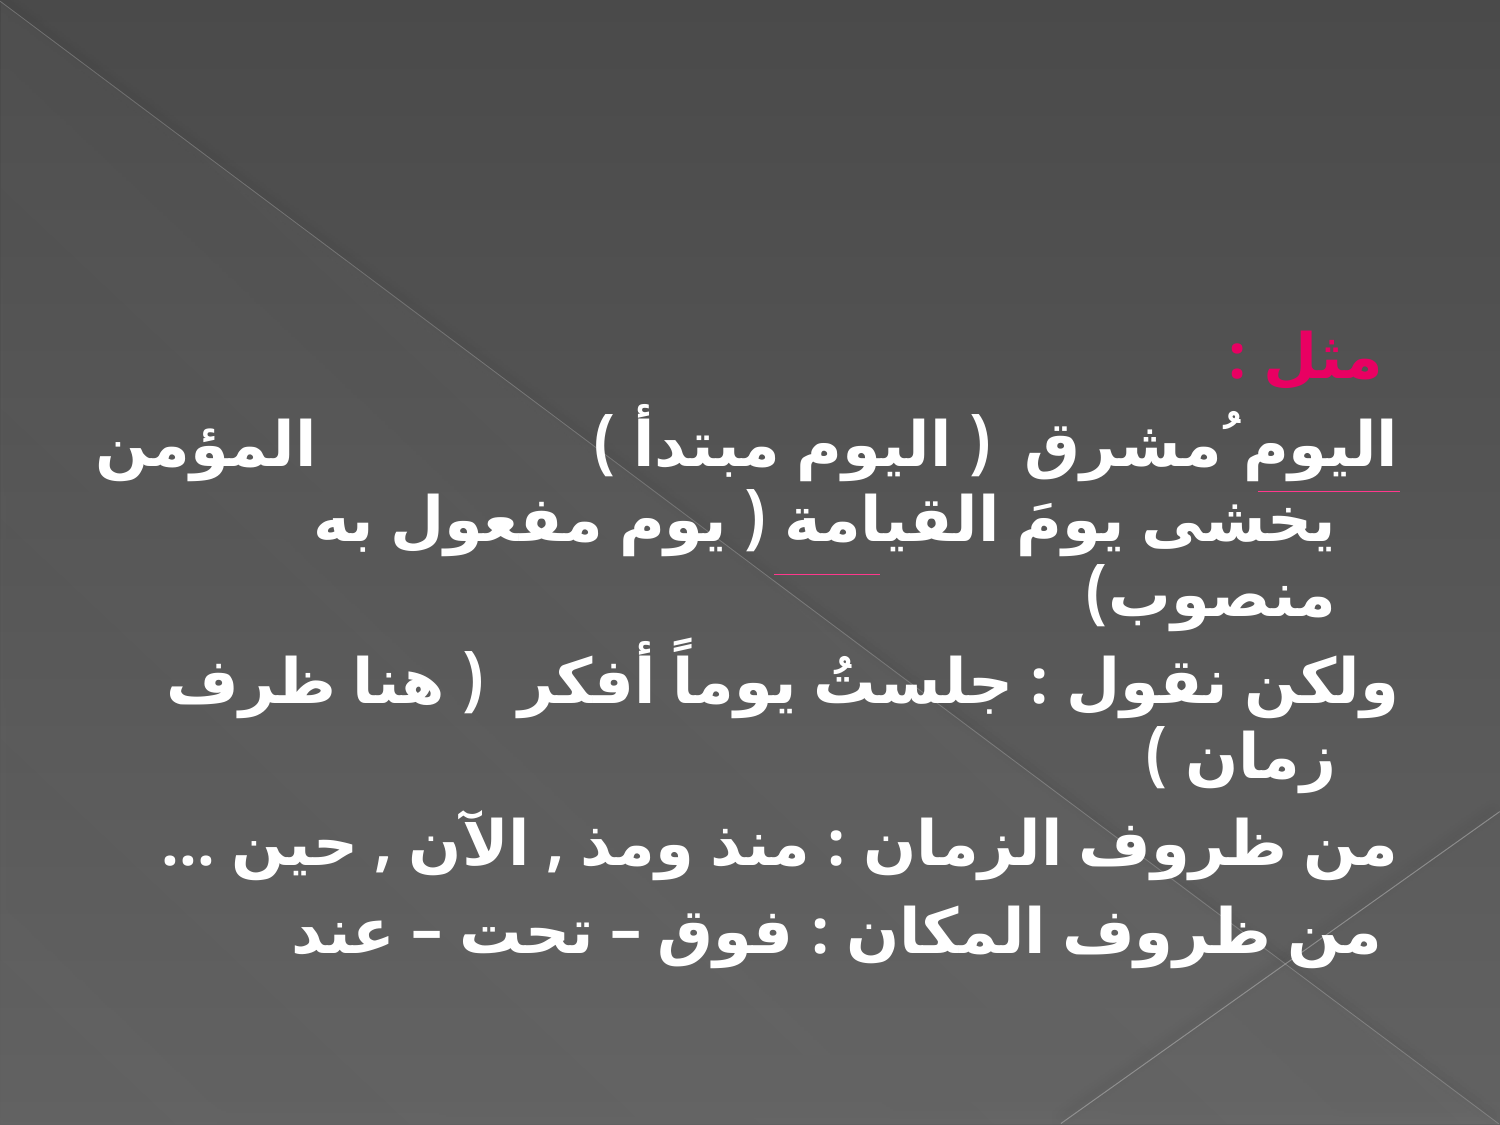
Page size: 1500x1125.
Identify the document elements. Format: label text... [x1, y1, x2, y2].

list مثل : اليوم ُمشرق ( اليوم مبتدأ ) المؤمن يخشى يومَ القيامة ( يوم مفعول به منصوب) ولكن نقول : جلستُ يوماً أفكر ( هنا ظرف زمان ) من ظروف الزمان : منذ ومذ , الآن , حين ... من ظروف المكان : فوق – تحت – عند [75, 308, 1425, 1059]
